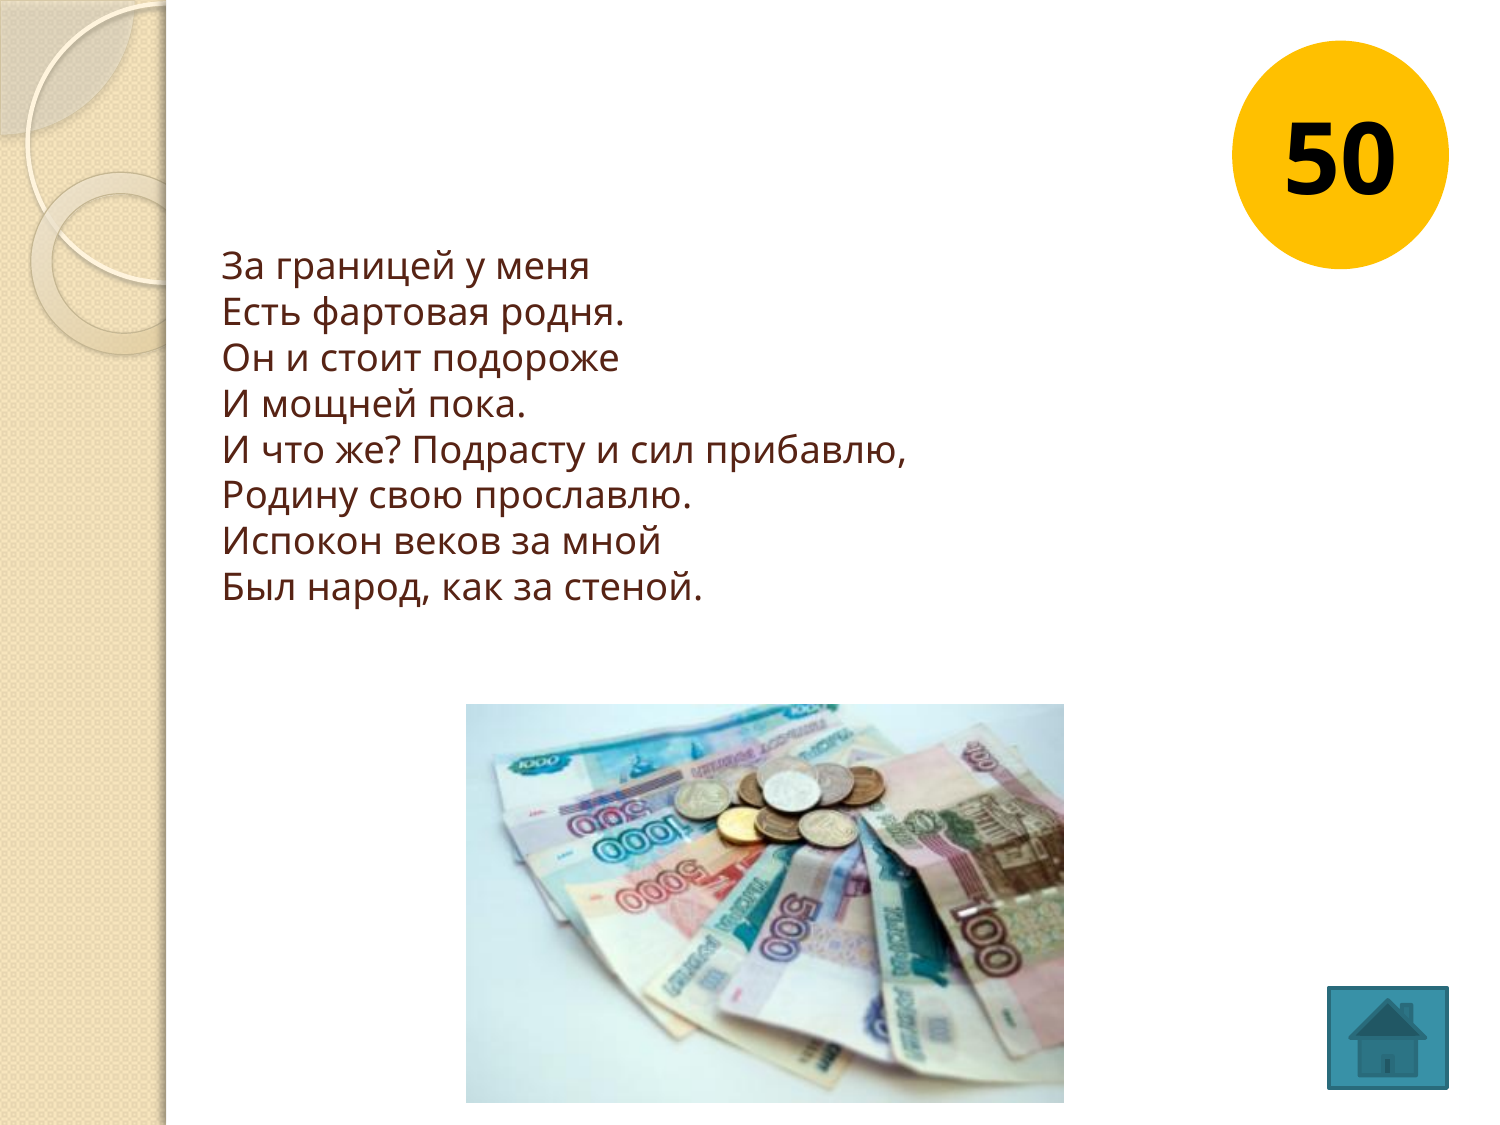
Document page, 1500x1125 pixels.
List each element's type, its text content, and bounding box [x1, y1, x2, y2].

text_box 50 [1232, 40, 1449, 270]
title За границей у меня Есть фартовая родня. Он и стоит подороже И мощней пока. И что же? Подрасту и сил прибавлю, Родину свою прославлю. Испокон веков за мной Был народ, как за стеной. [206, 231, 1425, 728]
picture [466, 703, 1064, 1103]
text_box [1327, 986, 1449, 1090]
